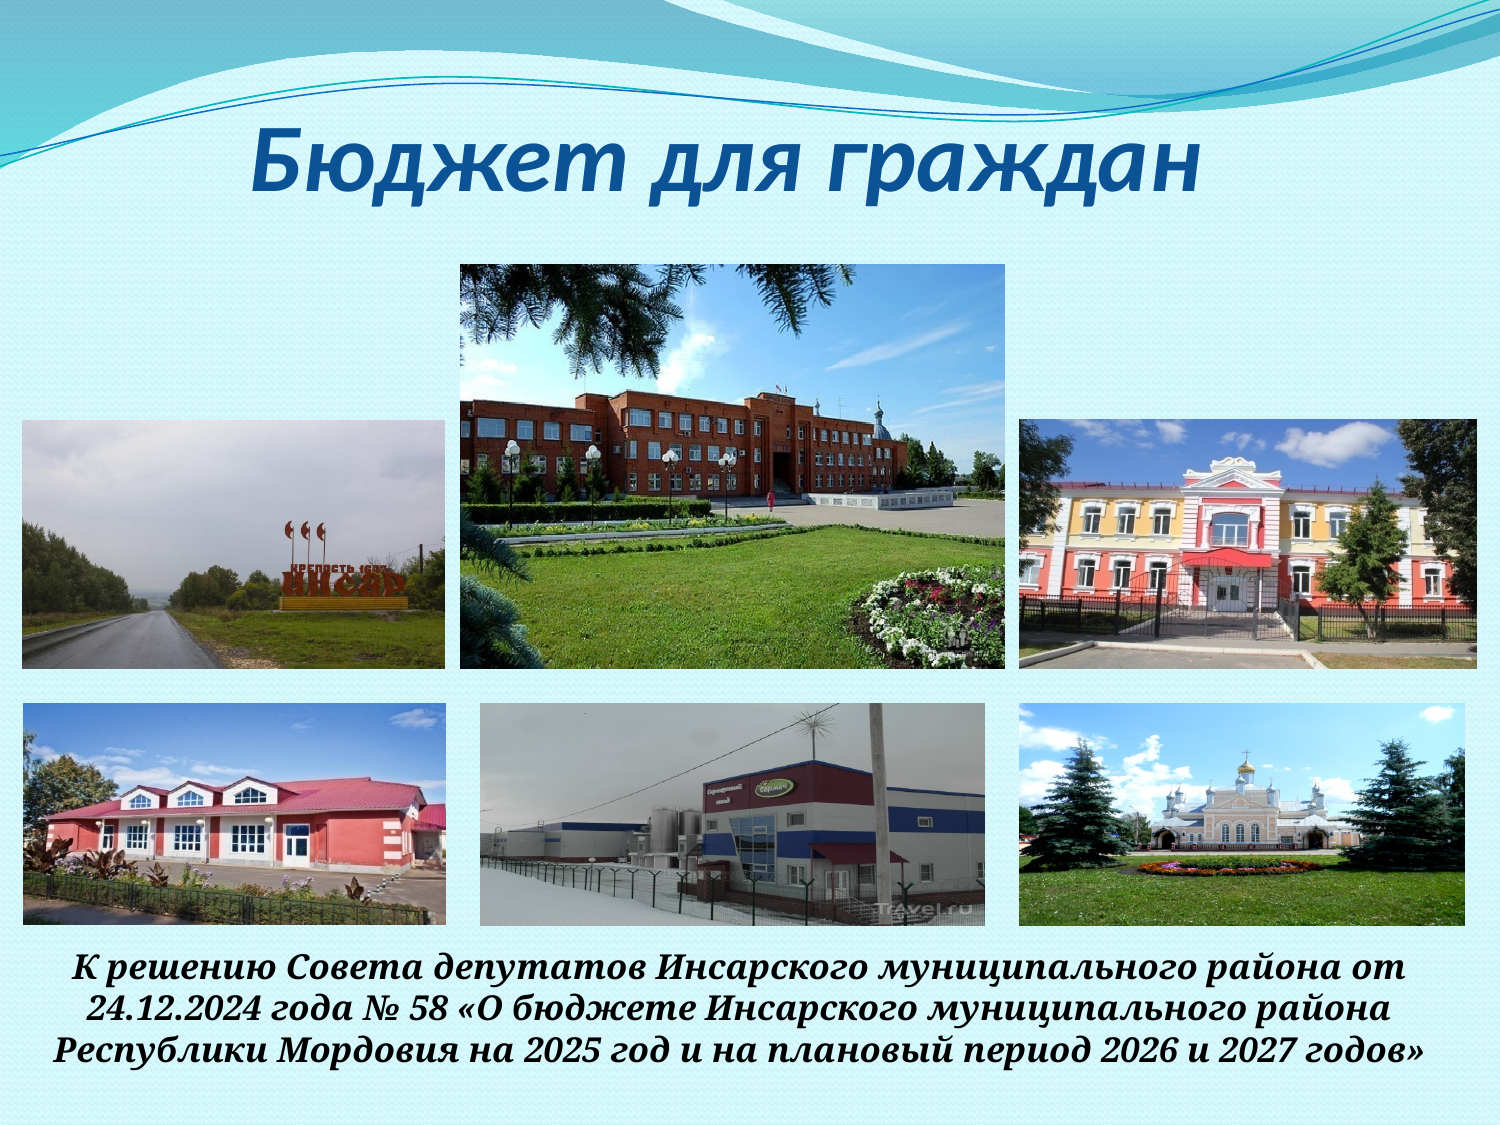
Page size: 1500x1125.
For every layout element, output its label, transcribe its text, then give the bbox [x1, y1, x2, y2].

picture [23, 702, 446, 925]
picture [460, 264, 1005, 669]
picture [22, 420, 445, 669]
title Бюджет для граждан [117, 93, 1336, 211]
picture [480, 702, 985, 926]
subtitle К решению Совета депутатов Инсарского муниципального района от 24.12.2024 года № 58 «О бюджете Инсарского муниципального района Республики Мордовия на 2025 год и на плановый период 2026 и 2027 годов» [35, 937, 1454, 1090]
picture [1019, 702, 1466, 926]
picture [1019, 419, 1477, 669]
